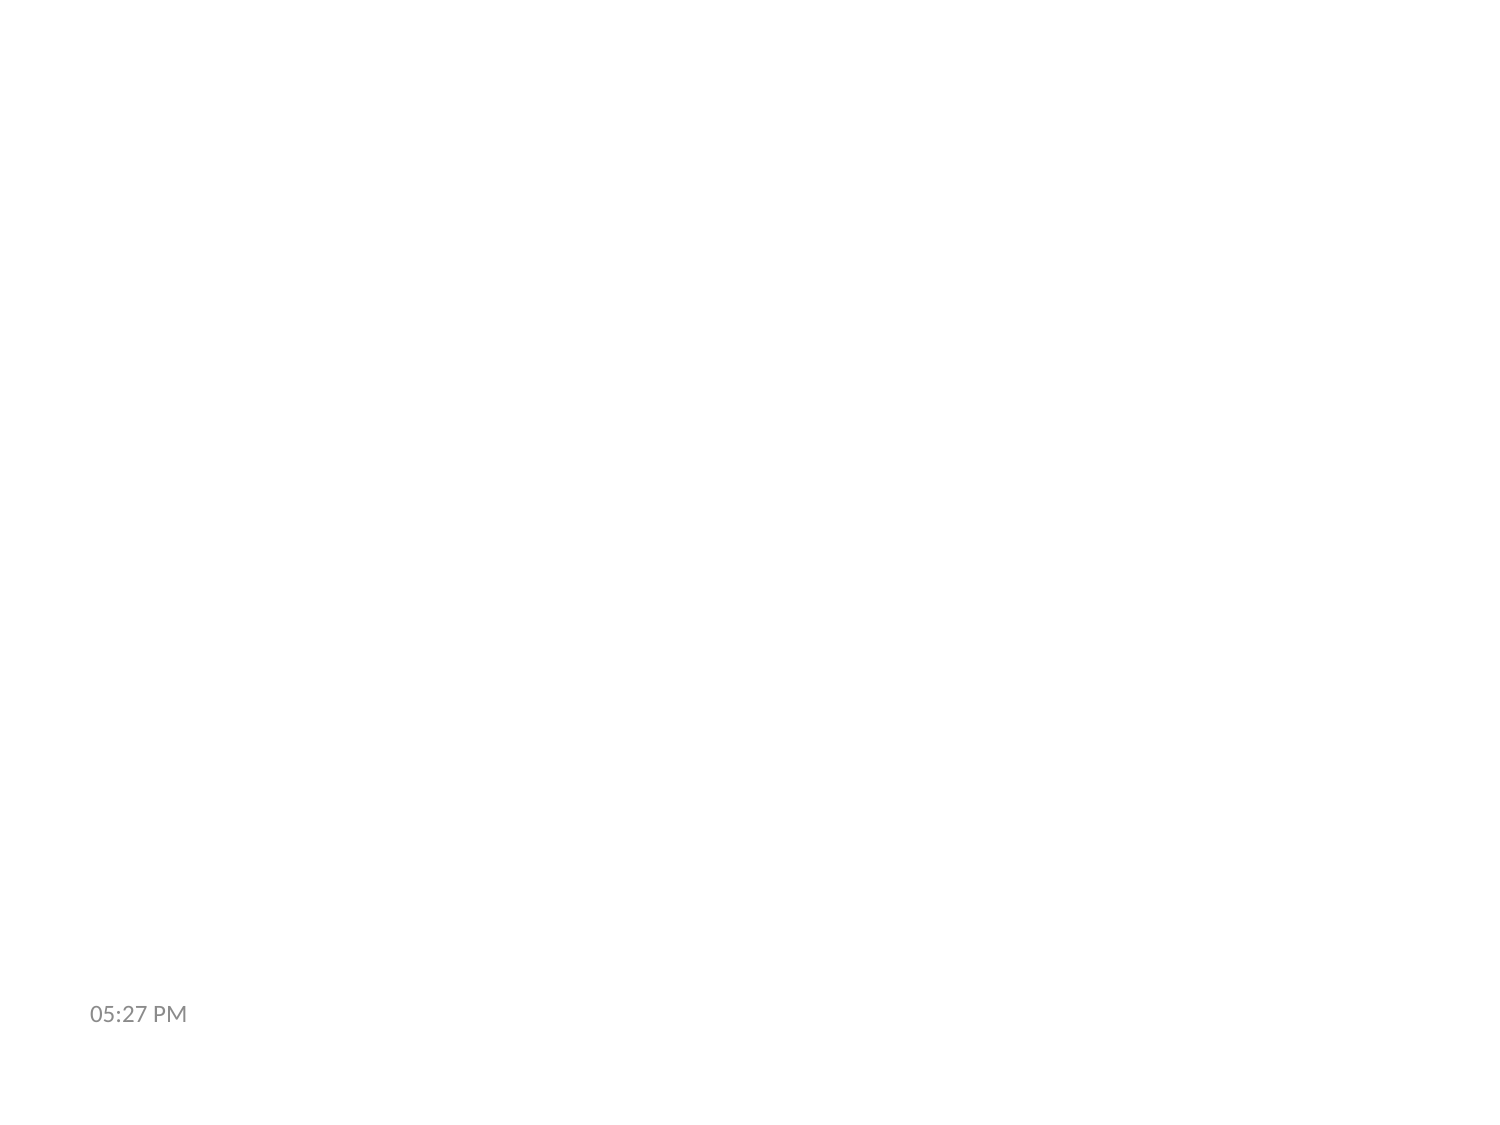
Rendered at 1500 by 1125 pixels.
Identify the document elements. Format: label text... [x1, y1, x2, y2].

text_box 3:35 PM [75, 982, 425, 1043]
